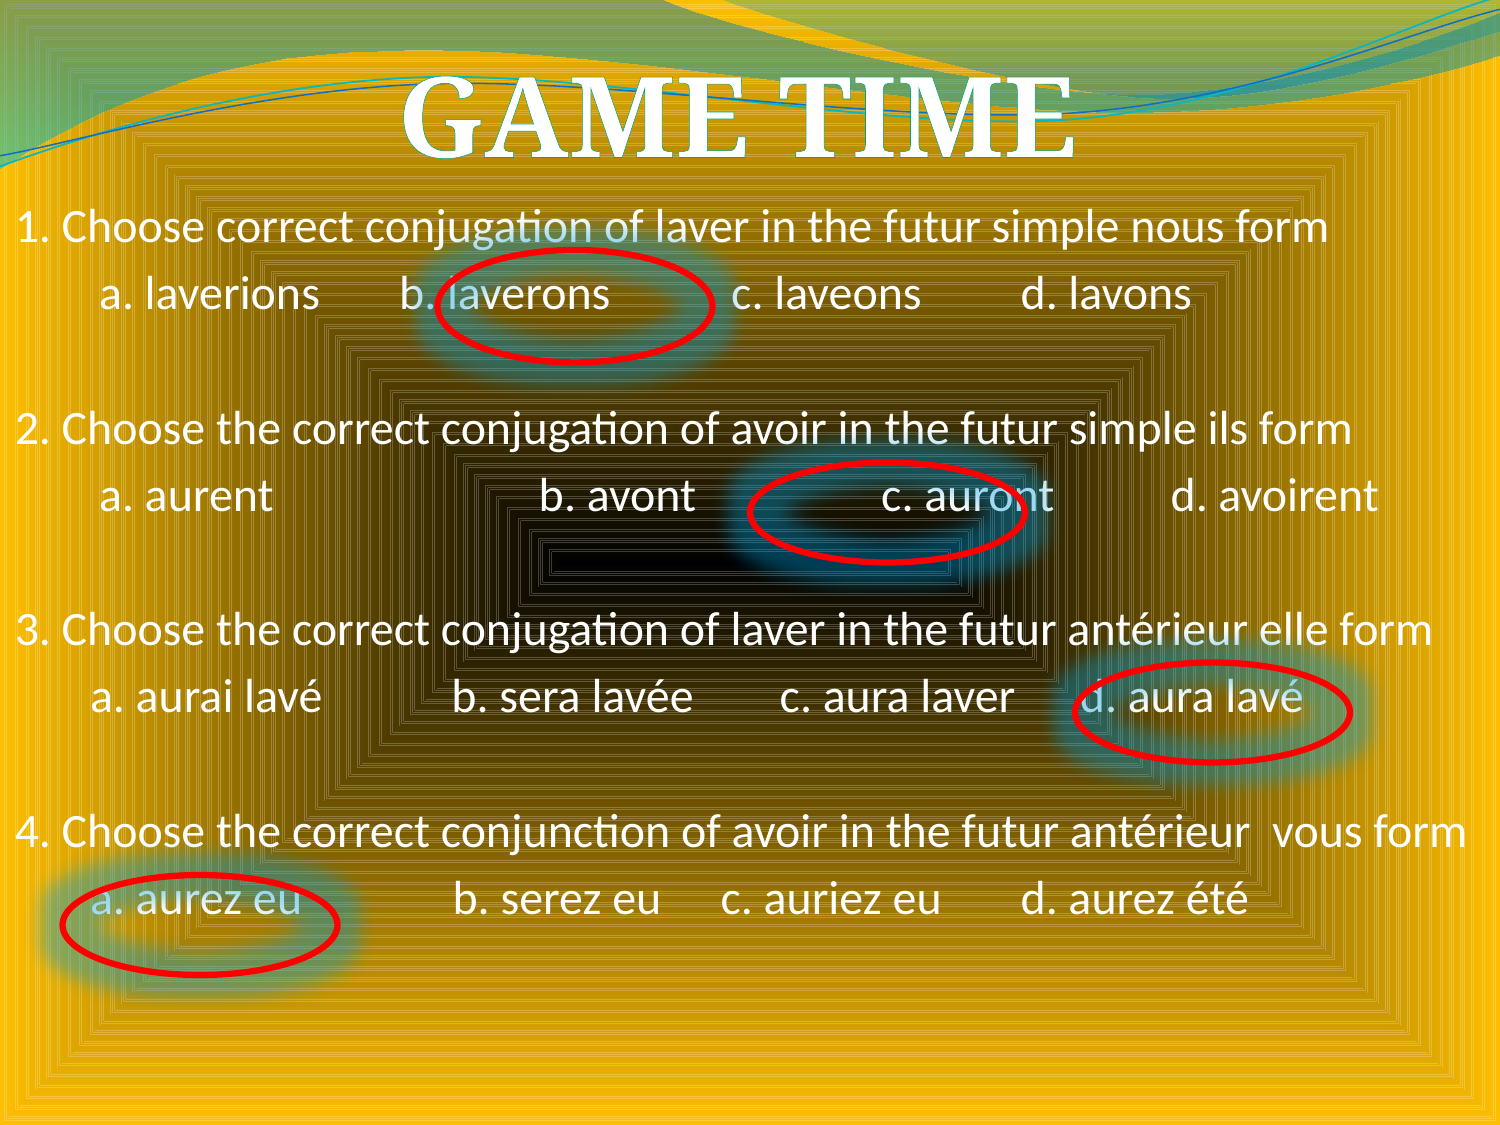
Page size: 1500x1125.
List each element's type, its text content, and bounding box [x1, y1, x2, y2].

text_box [60, 872, 340, 978]
text_box Game TIME [324, 37, 1150, 188]
text_box [1072, 660, 1353, 765]
text_box [435, 247, 715, 365]
list 1. Choose correct conjugation of laver in the futur simple nous form a. laverions b. laverons c. laveons d. lavons 2. Choose the correct conjugation of avoir in the futur simple ils form a. aurent b. avont c. auront d. avoirent 3. Choose the correct conjugation of laver in the futur antérieur elle form a. aurai lavé b. sera lavée c. aura laver d. aura lavé 4. Choose the correct conjunction of avoir in the futur antérieur vous form a. aurez eu b. serez eu c. auriez eu d. aurez été [0, 187, 1500, 1088]
text_box [747, 460, 1028, 565]
